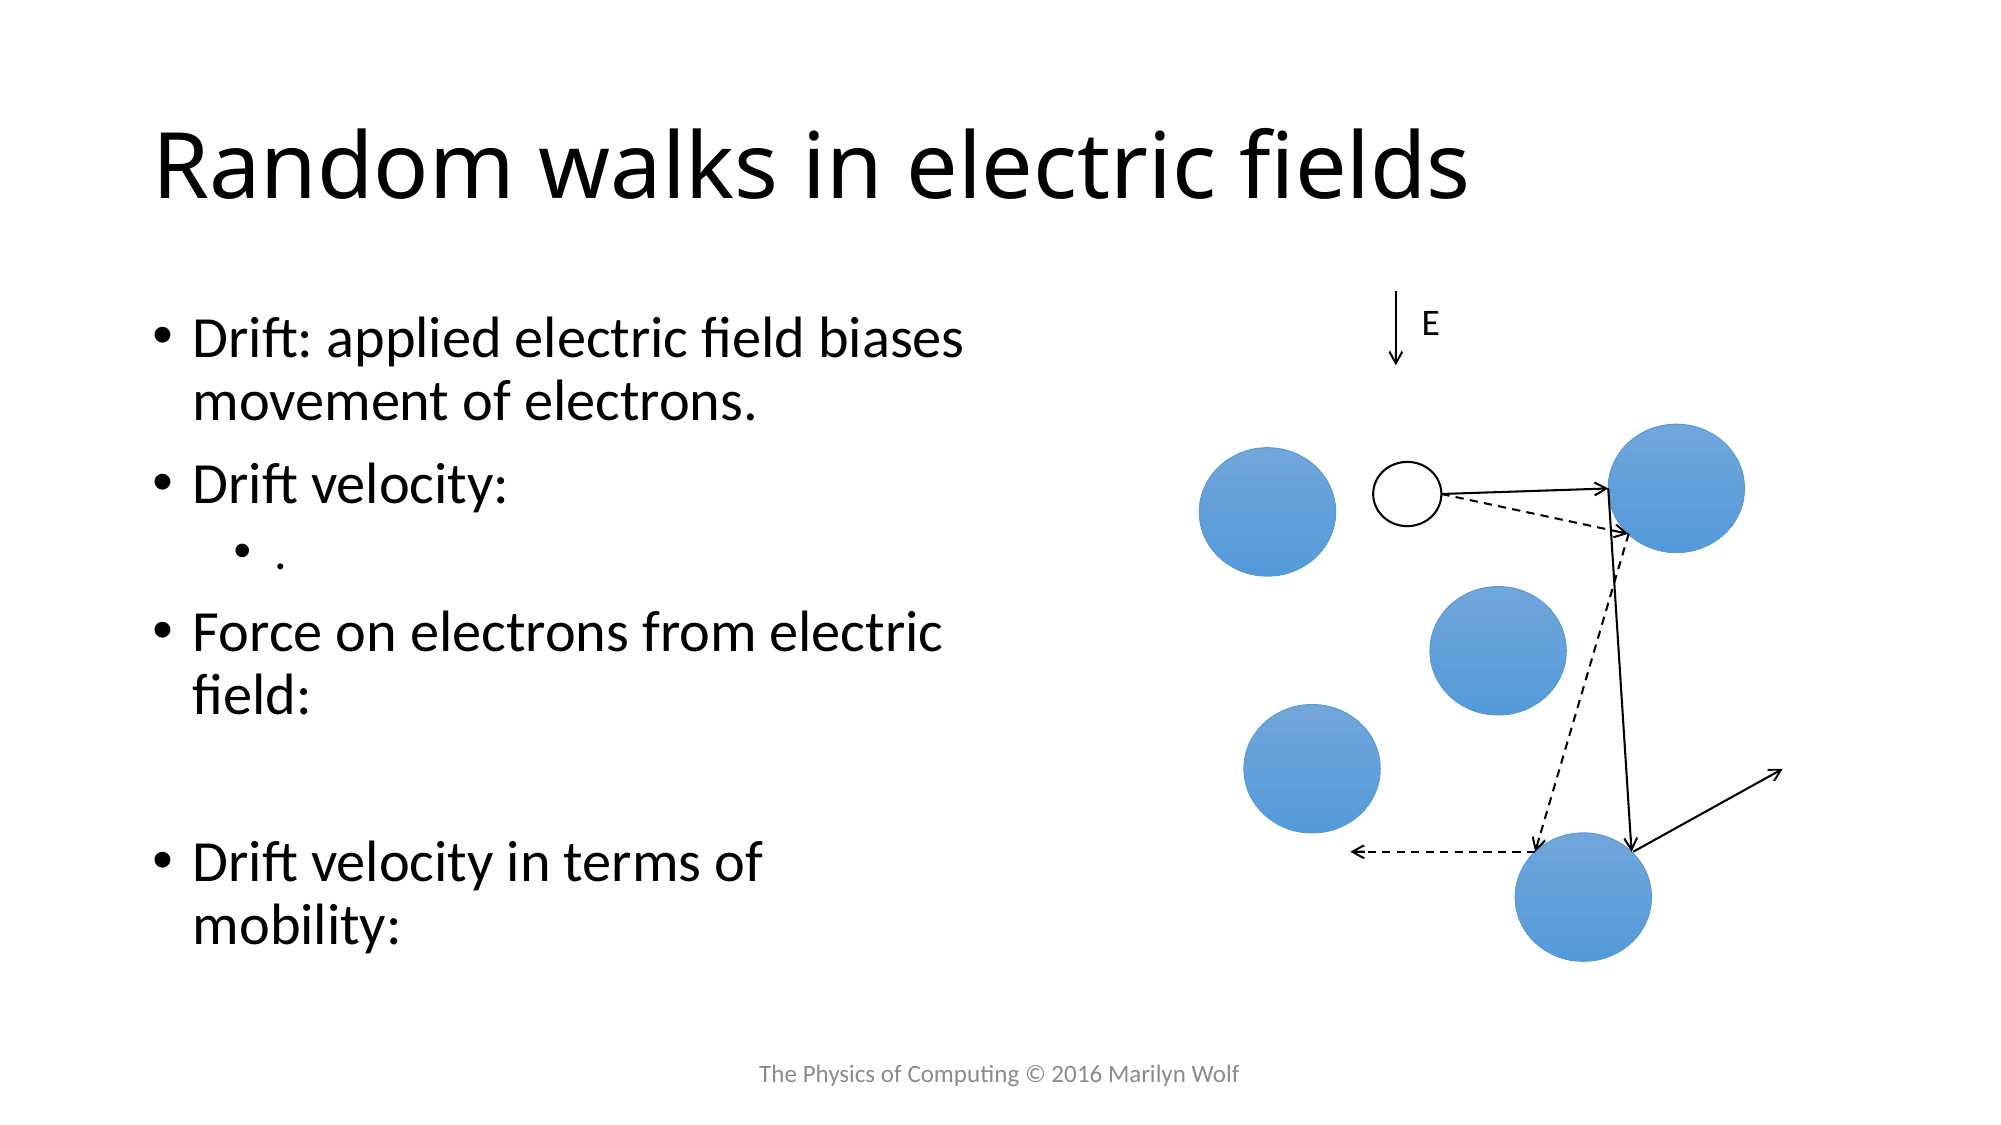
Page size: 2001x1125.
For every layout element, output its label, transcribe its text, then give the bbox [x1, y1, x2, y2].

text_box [1633, 768, 1783, 852]
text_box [1535, 533, 1629, 852]
text_box [1198, 447, 1337, 577]
title Random walks in electric fields [137, 59, 1863, 278]
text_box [1441, 493, 1629, 534]
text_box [1608, 488, 1632, 852]
text_box [1514, 852, 1653, 962]
footer The Physics of Computing © 2016 Marilyn Wolf [662, 1042, 1338, 1103]
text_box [1441, 488, 1608, 493]
text_box [1607, 423, 1746, 554]
text_box [1429, 586, 1535, 716]
text_box [1372, 460, 1442, 528]
text_box E [1406, 290, 1455, 351]
text_box [1243, 703, 1381, 834]
